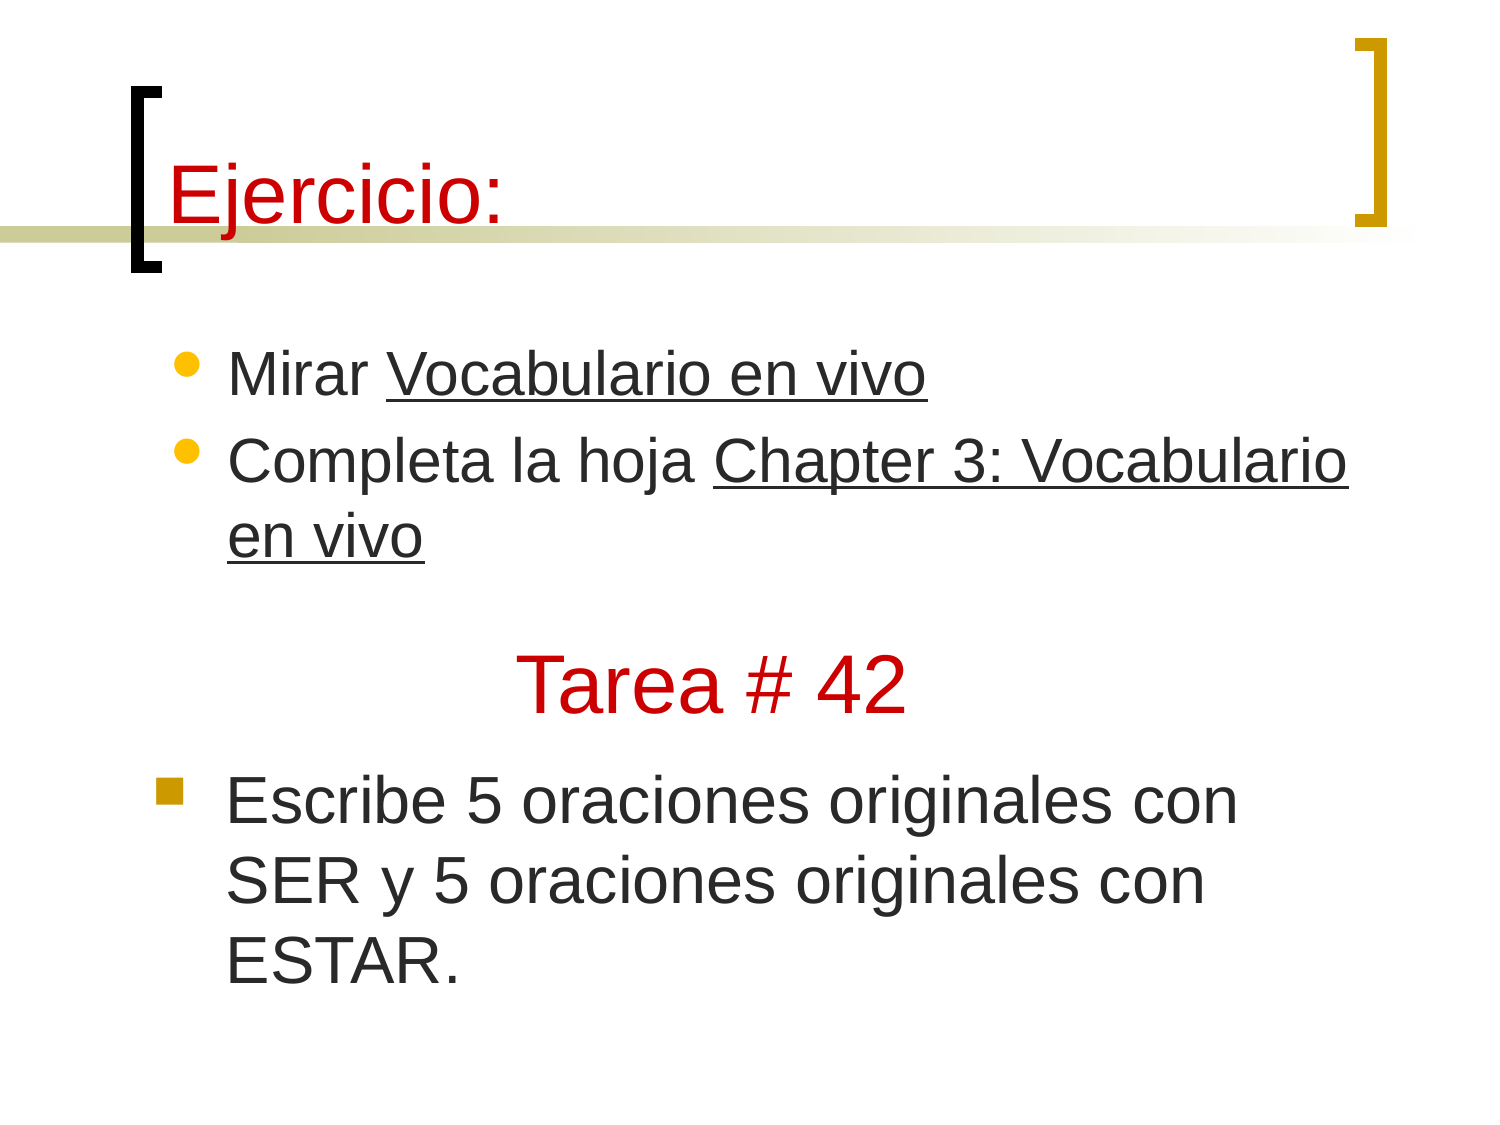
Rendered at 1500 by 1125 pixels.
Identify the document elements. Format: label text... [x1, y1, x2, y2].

title Ejercicio: [152, 15, 1328, 248]
text_box Escribe 5 oraciones originales con SER y 5 oraciones originales con ESTAR. [137, 750, 1395, 1100]
text_box Tarea # 42 [125, 552, 1300, 738]
list Mirar Vocabulario en vivo Completa la hoja Chapter 3: Vocabulario en vivo [155, 324, 1413, 1000]
